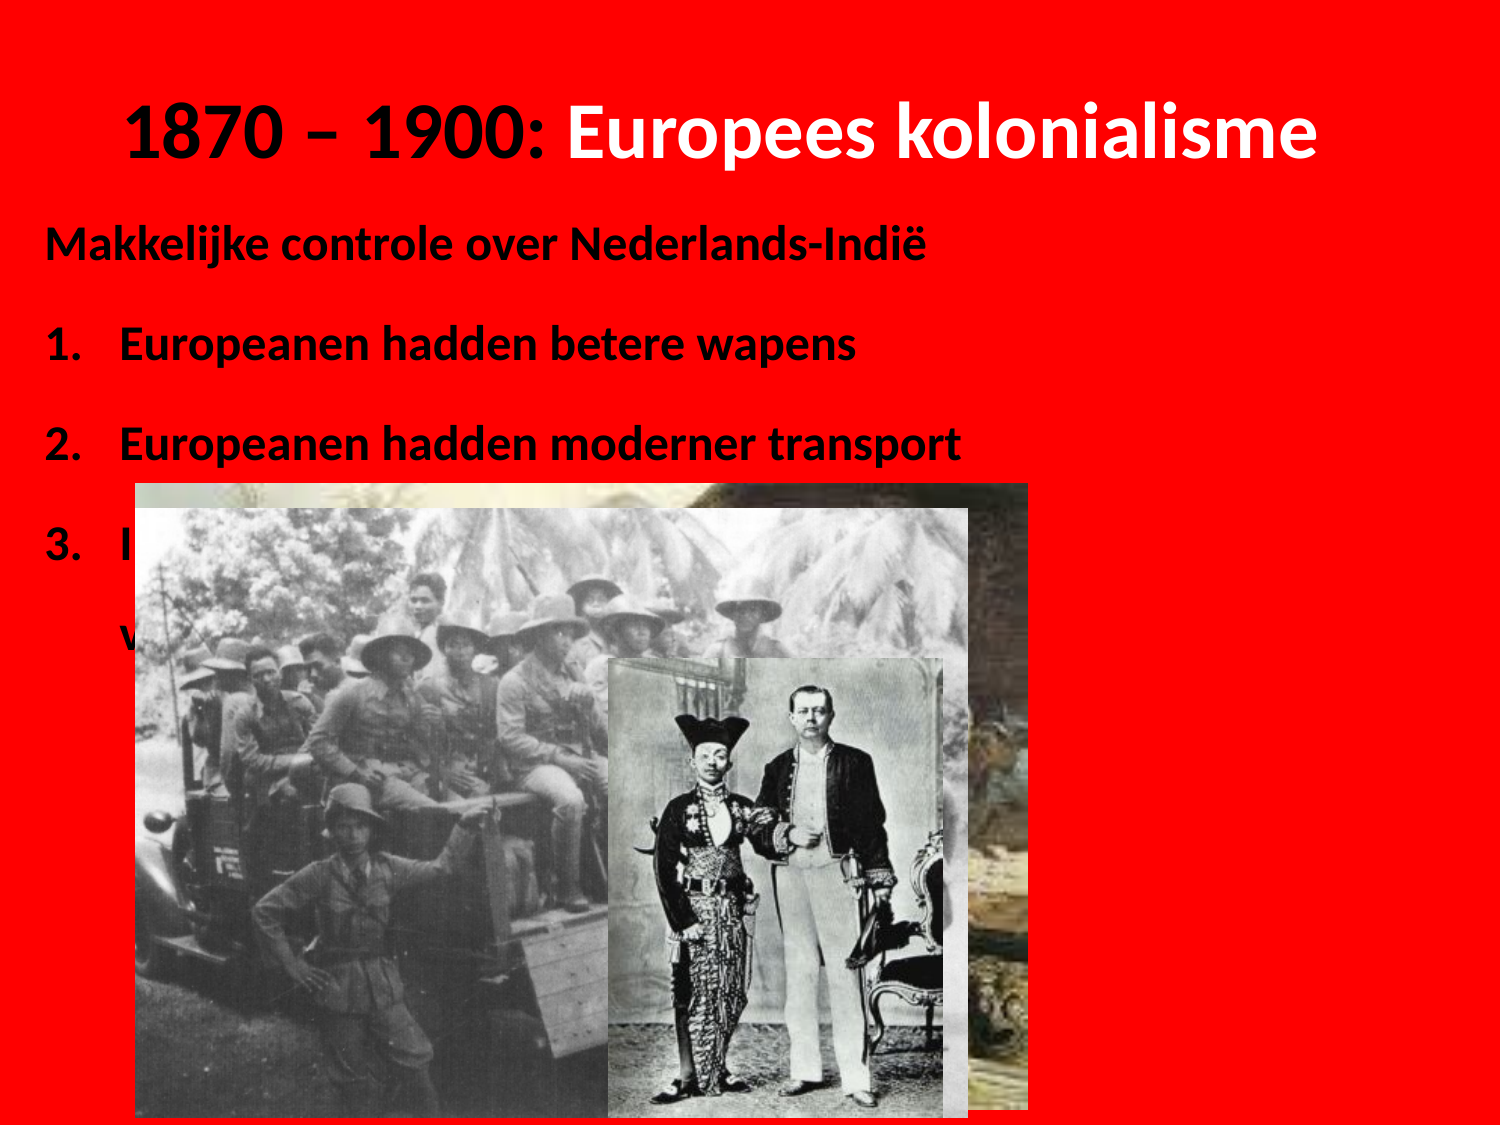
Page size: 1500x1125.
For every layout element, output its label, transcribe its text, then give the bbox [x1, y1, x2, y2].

picture [135, 483, 1029, 1118]
list Makkelijke controle over Nederlands-Indië Europeanen hadden betere wapens Europeanen hadden moderner transport Inheemse bevolking was geen eenheid; velen wilden voor de Nederlanders werken [29, 172, 1069, 740]
title 1870 – 1900: Europees kolonialisme [29, 32, 1412, 220]
